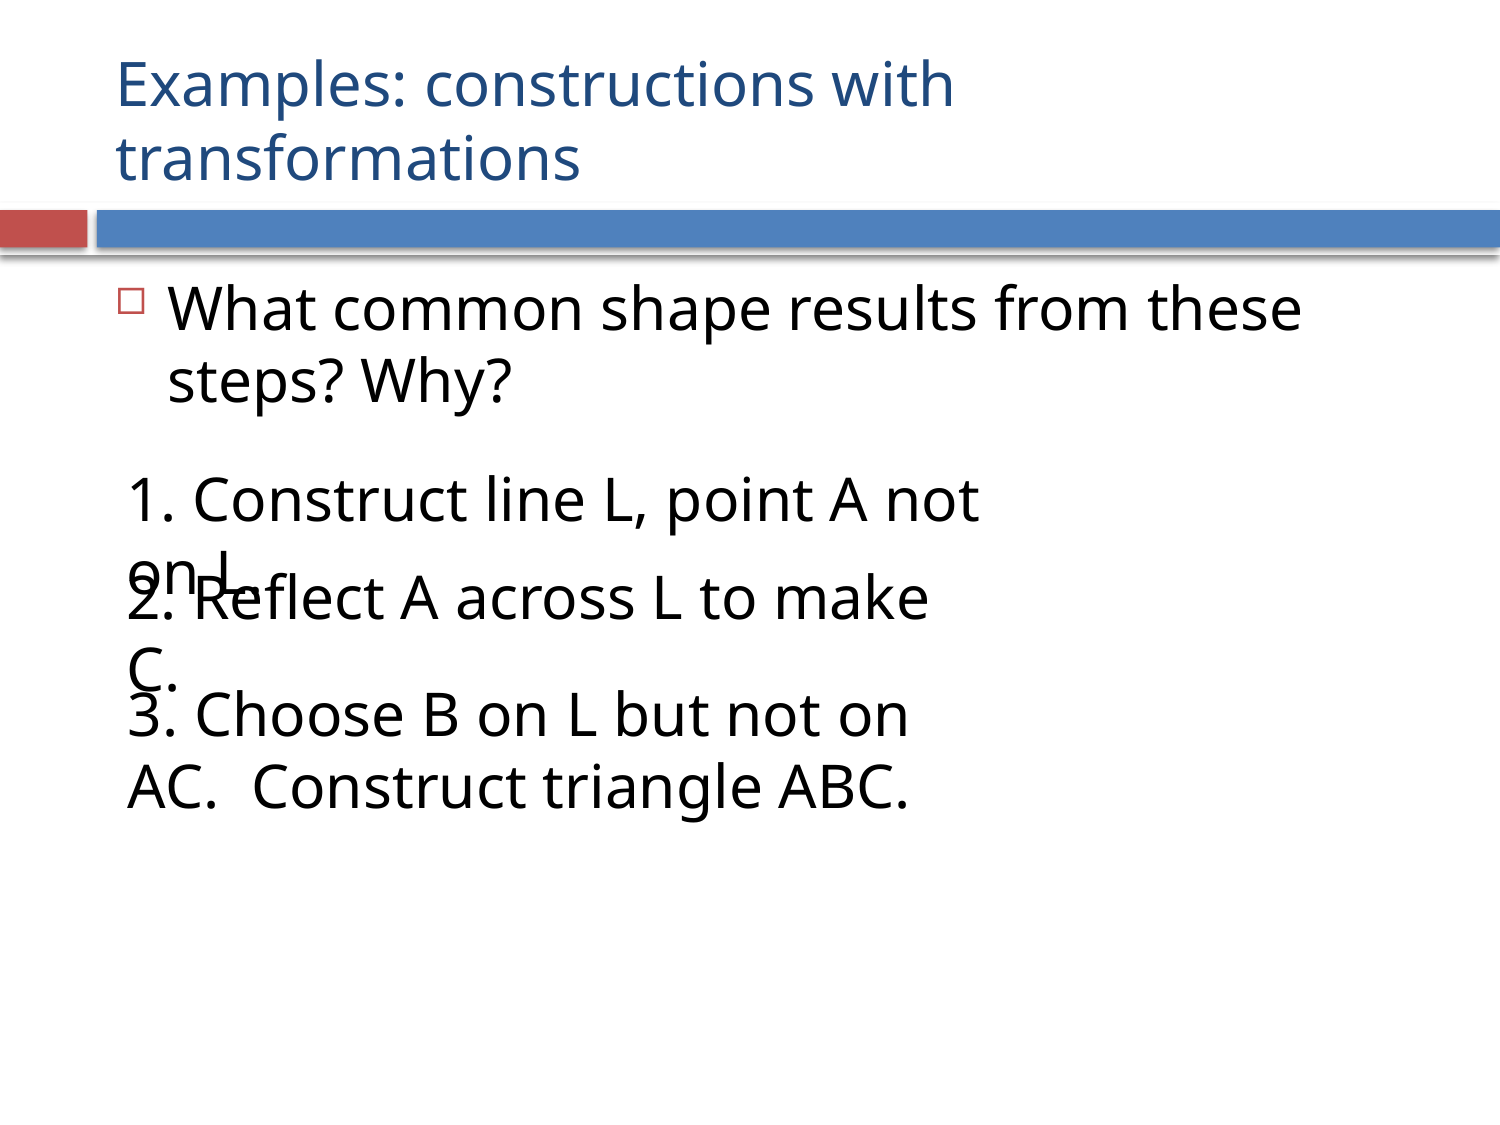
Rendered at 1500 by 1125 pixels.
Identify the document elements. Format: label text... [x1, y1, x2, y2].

list What common shape results from these steps? Why? [100, 262, 1438, 455]
text_box 3. Choose B on L but not on AC. Construct triangle ABC. [38, 668, 1003, 901]
title Examples: constructions with transformations [100, 37, 1438, 200]
text_box 1. Construct line L, point A not on L. [36, 454, 1011, 614]
text_box 2. Reflect A across L to make C. [36, 551, 976, 757]
